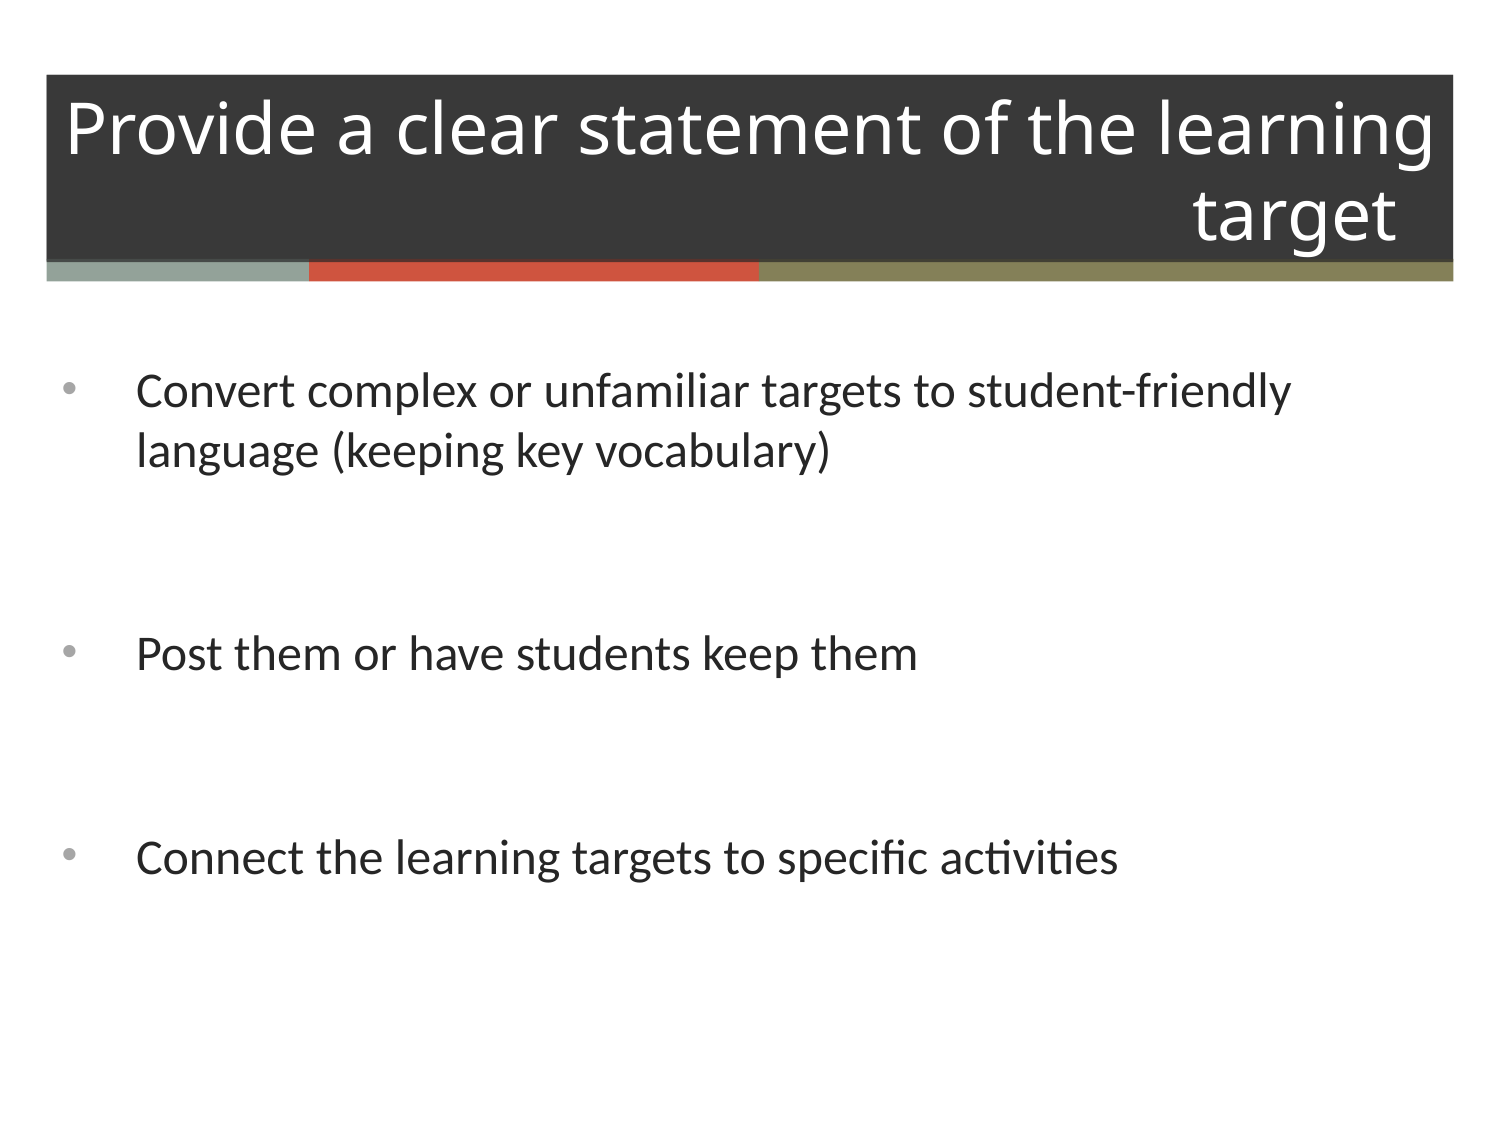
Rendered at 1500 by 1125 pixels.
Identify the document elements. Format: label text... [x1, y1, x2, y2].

title Provide a clear statement of the learning target [46, 75, 1454, 263]
list Convert complex or unfamiliar targets to student-friendly language (keeping key vocabulary) Post them or have students keep them Connect the learning targets to specific activities [46, 350, 1454, 1005]
